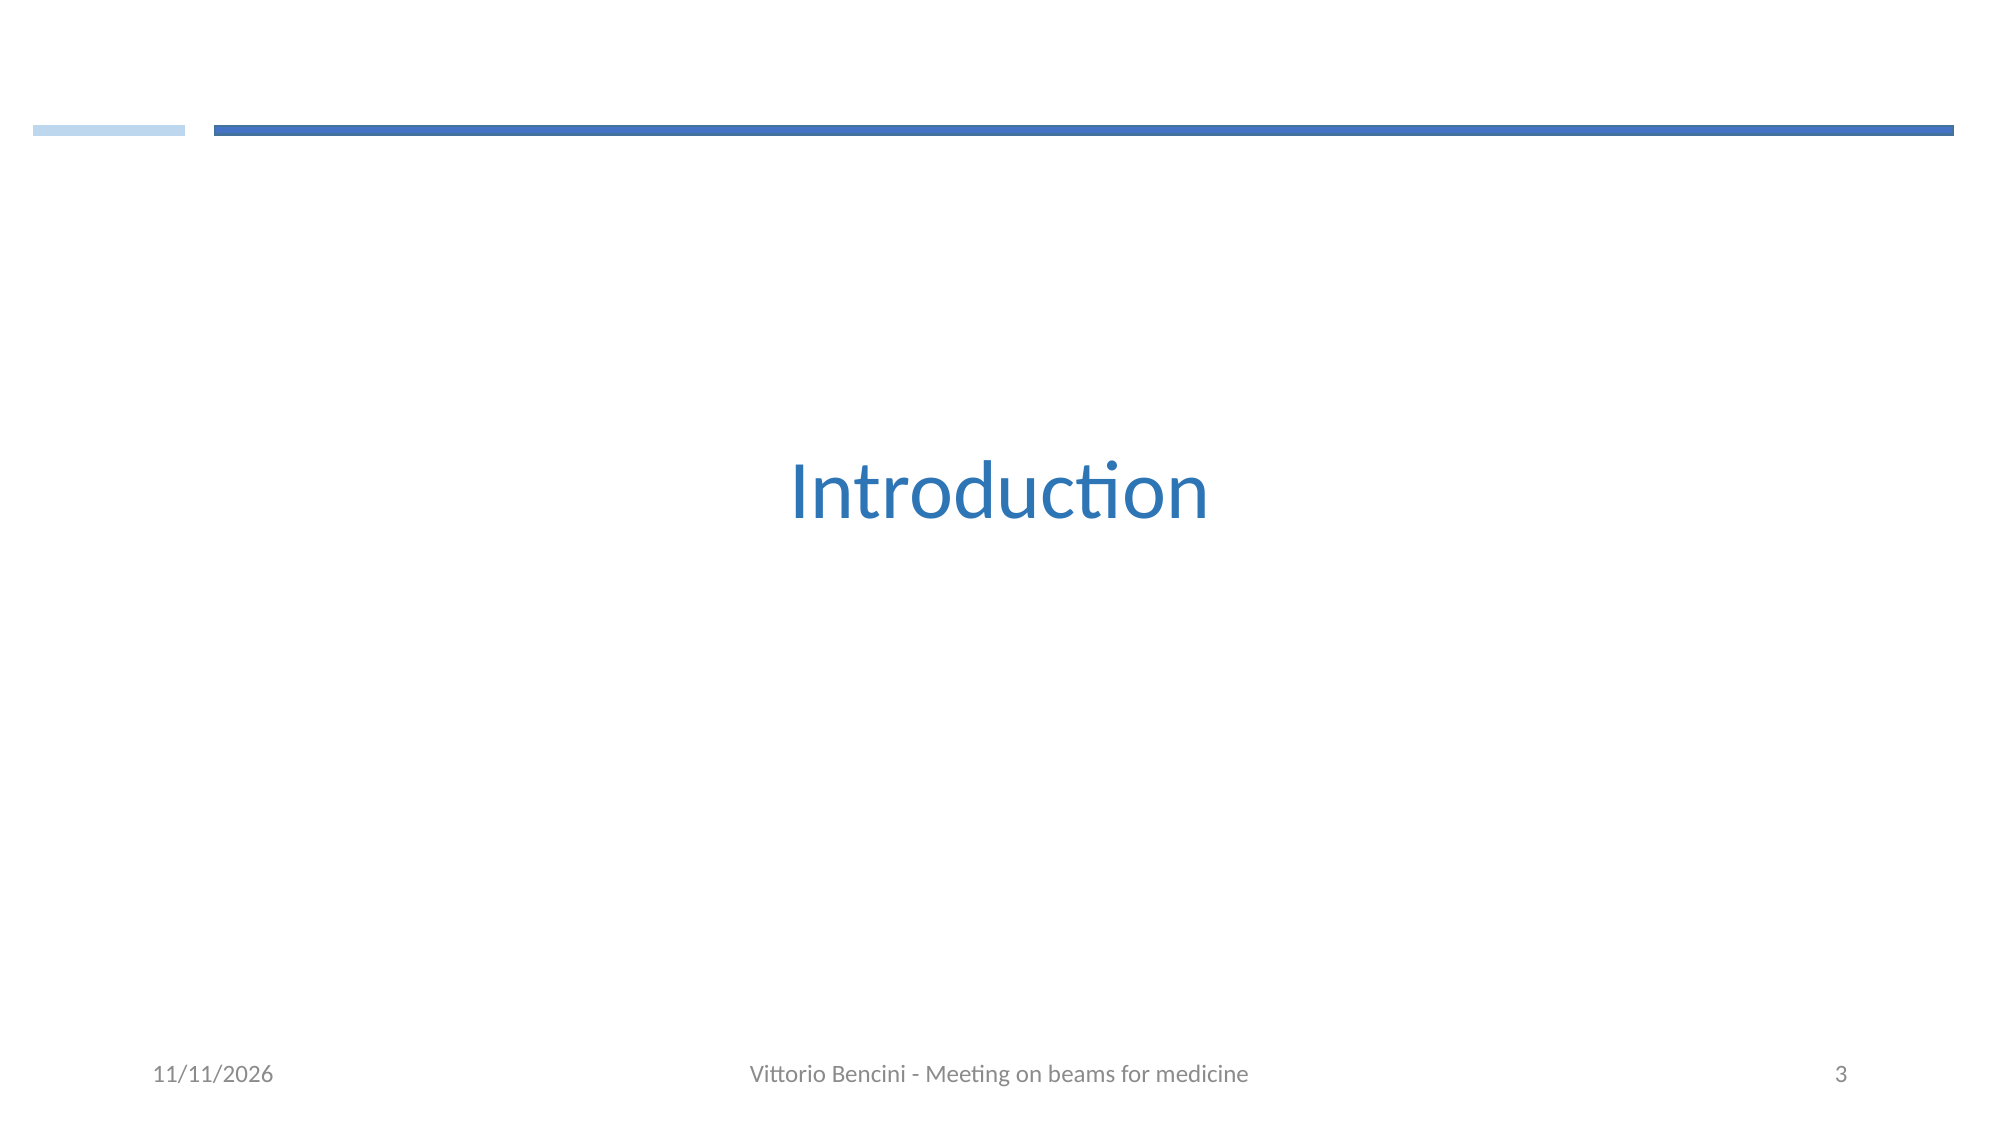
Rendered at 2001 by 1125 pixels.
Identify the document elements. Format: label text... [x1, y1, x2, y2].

footer Vittorio Bencini - Meeting on beams for medicine [662, 1042, 1338, 1103]
text_box [33, 125, 185, 136]
text_box [214, 125, 1954, 136]
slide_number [137, 1042, 588, 1103]
slide_number 3 [1412, 1042, 1863, 1103]
text_box Introduction [272, 428, 1727, 543]
